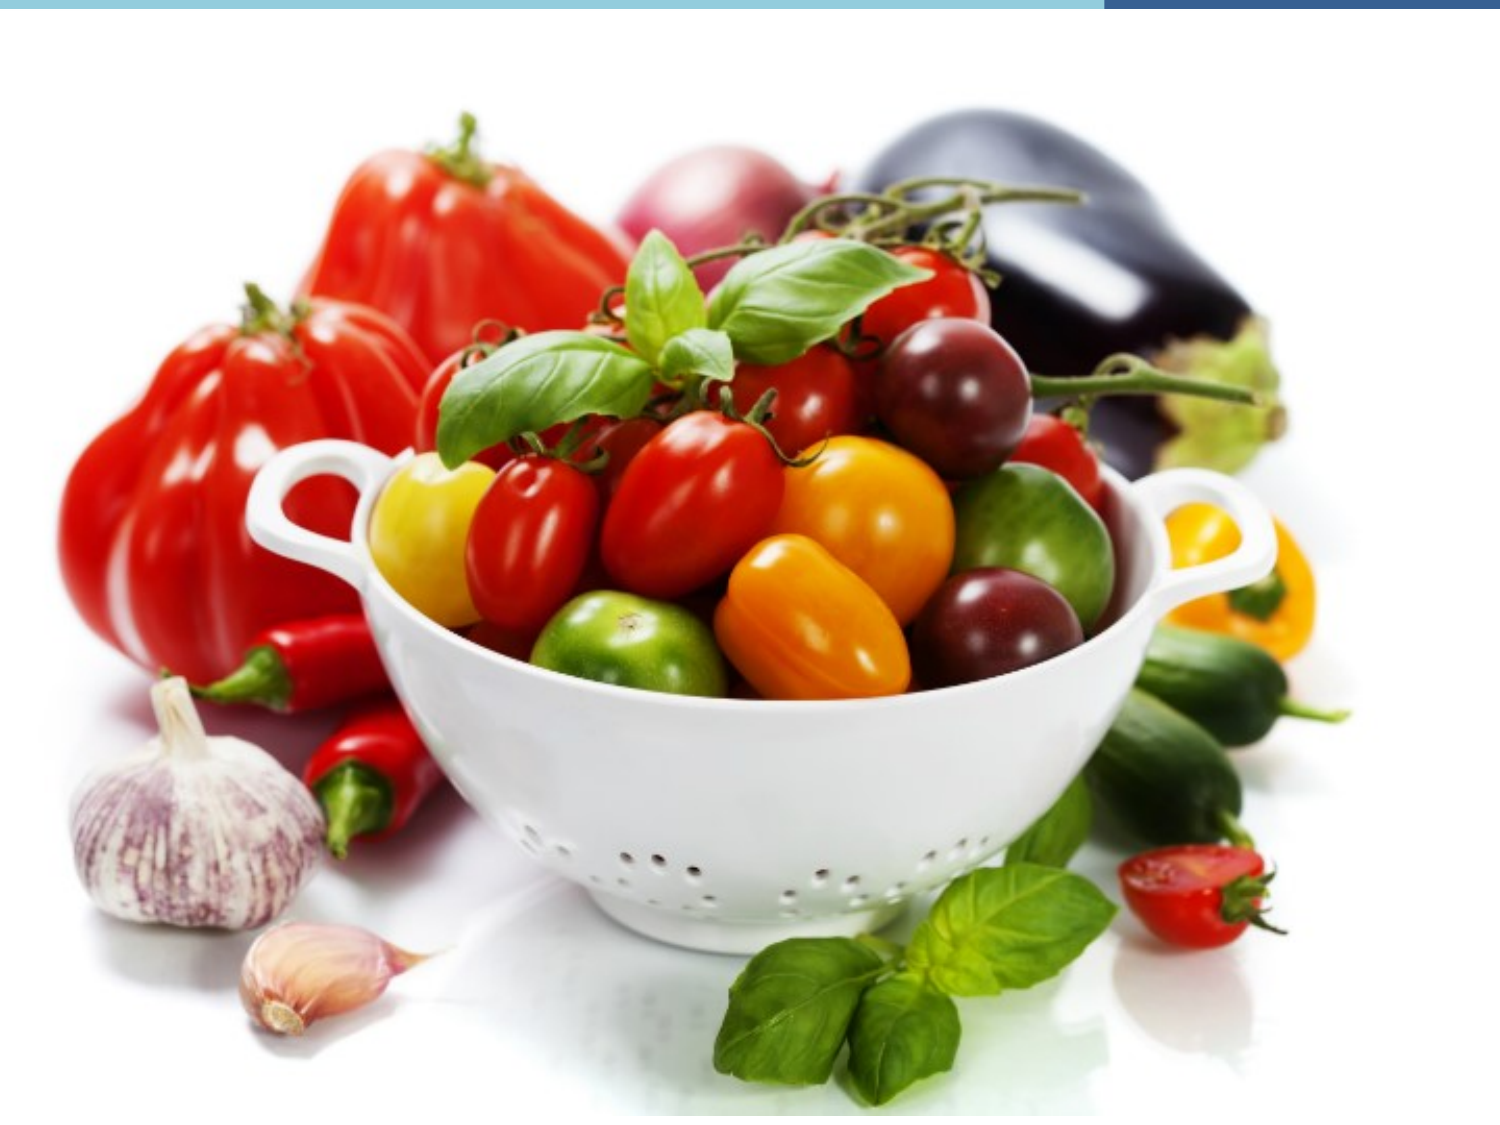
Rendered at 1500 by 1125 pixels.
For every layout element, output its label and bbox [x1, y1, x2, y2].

text_box [0, 0, 1102, 7]
picture [0, 9, 1500, 1116]
text_box [1102, 0, 1500, 7]
